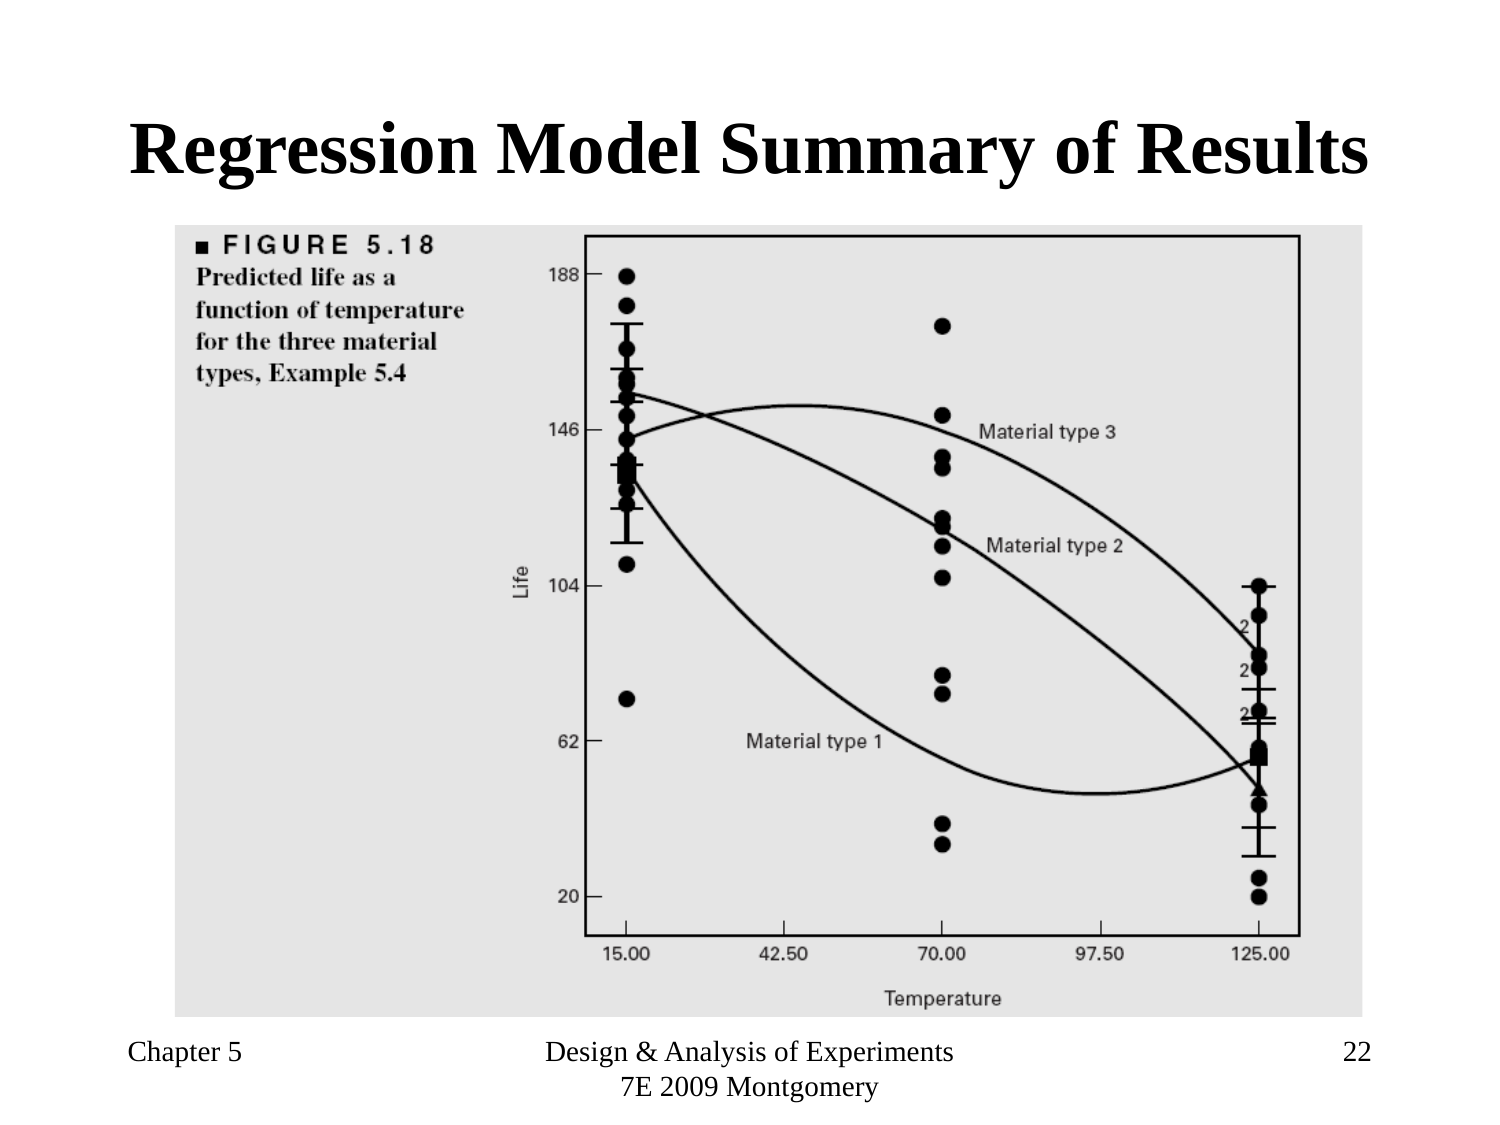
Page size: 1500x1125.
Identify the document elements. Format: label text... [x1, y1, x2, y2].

footer Design & Analysis of Experiments 7E 2009 Montgomery [512, 1025, 988, 1101]
title Regression Model Summary of Results [112, 49, 1388, 238]
slide_number Chapter 5 [112, 1024, 426, 1101]
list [174, 224, 1363, 1017]
slide_number 22 [1074, 1024, 1388, 1101]
